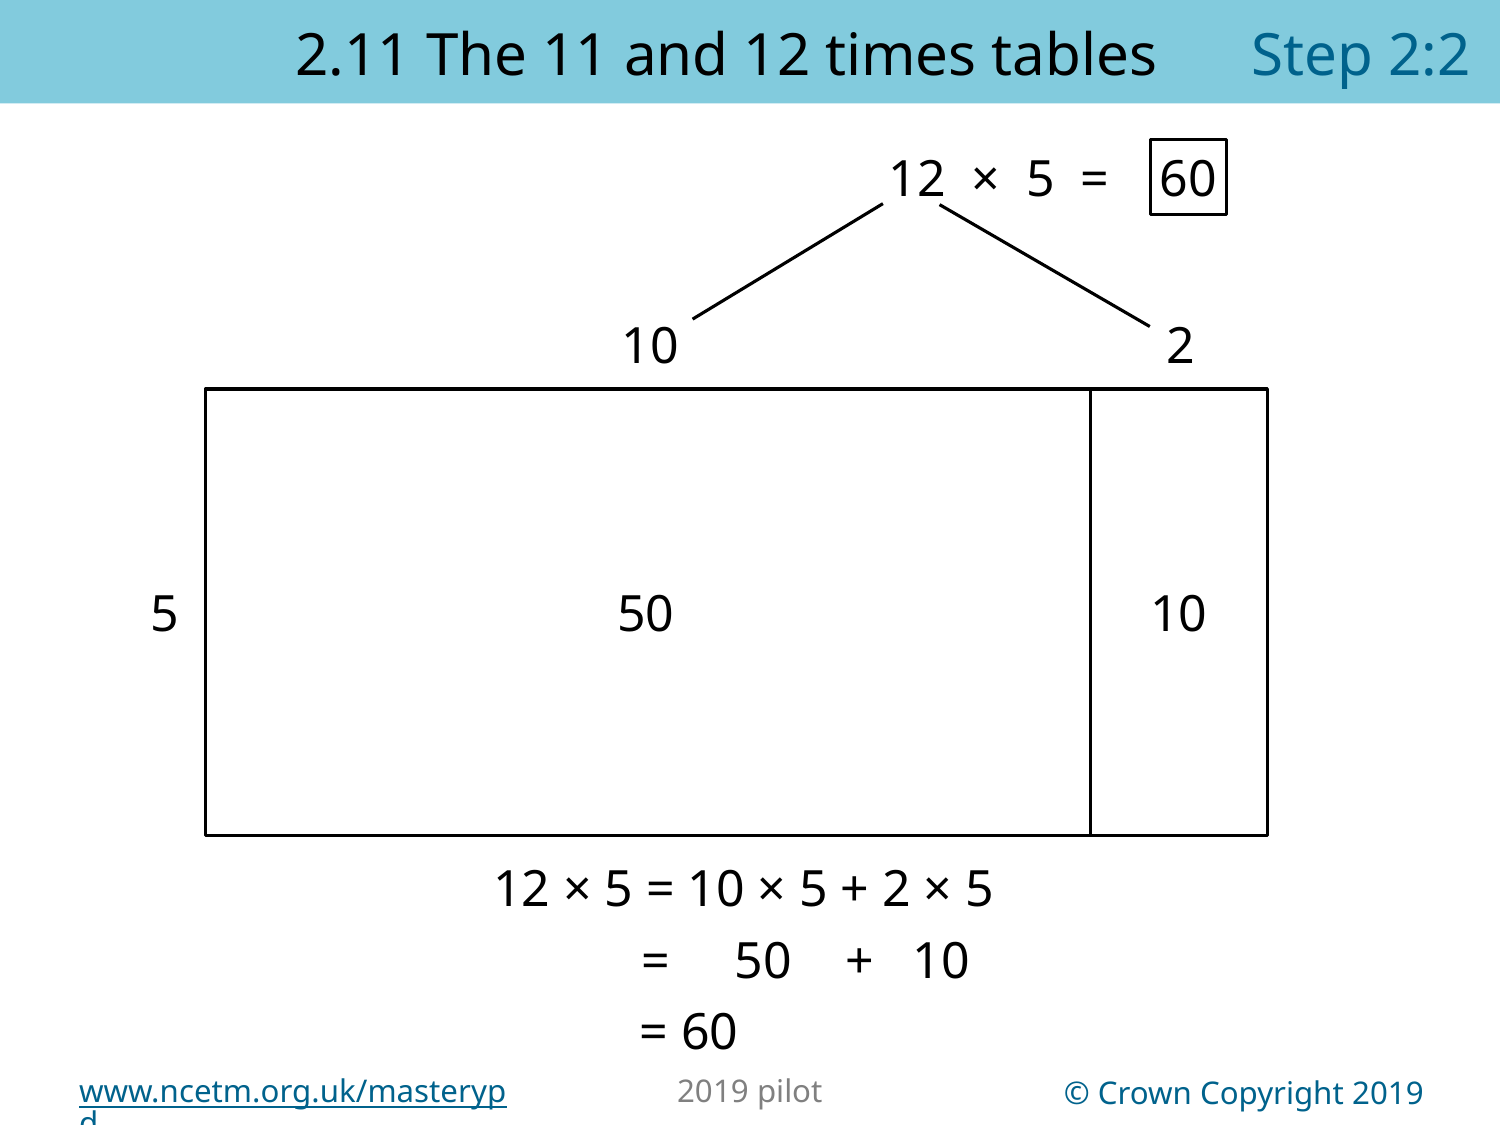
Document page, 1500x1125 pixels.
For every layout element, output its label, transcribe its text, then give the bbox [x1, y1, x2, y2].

text_box 10 [606, 306, 694, 382]
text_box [205, 388, 1268, 836]
list 2.11 The 11 and 12 times tables Step 2:2 [0, 0, 1500, 104]
text_box 2 [1151, 306, 1210, 382]
text_box = 60 [624, 991, 754, 1067]
text_box + 10 [830, 920, 985, 996]
text_box 5 [135, 574, 195, 650]
text_box 12 × 5 = 10 × 5 + 2 × 5 [478, 849, 1022, 925]
text_box = 50 [626, 920, 808, 996]
text_box 60 [1144, 139, 1232, 215]
text_box 12 × 5 = [873, 139, 1125, 215]
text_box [692, 203, 884, 320]
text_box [939, 204, 1151, 327]
